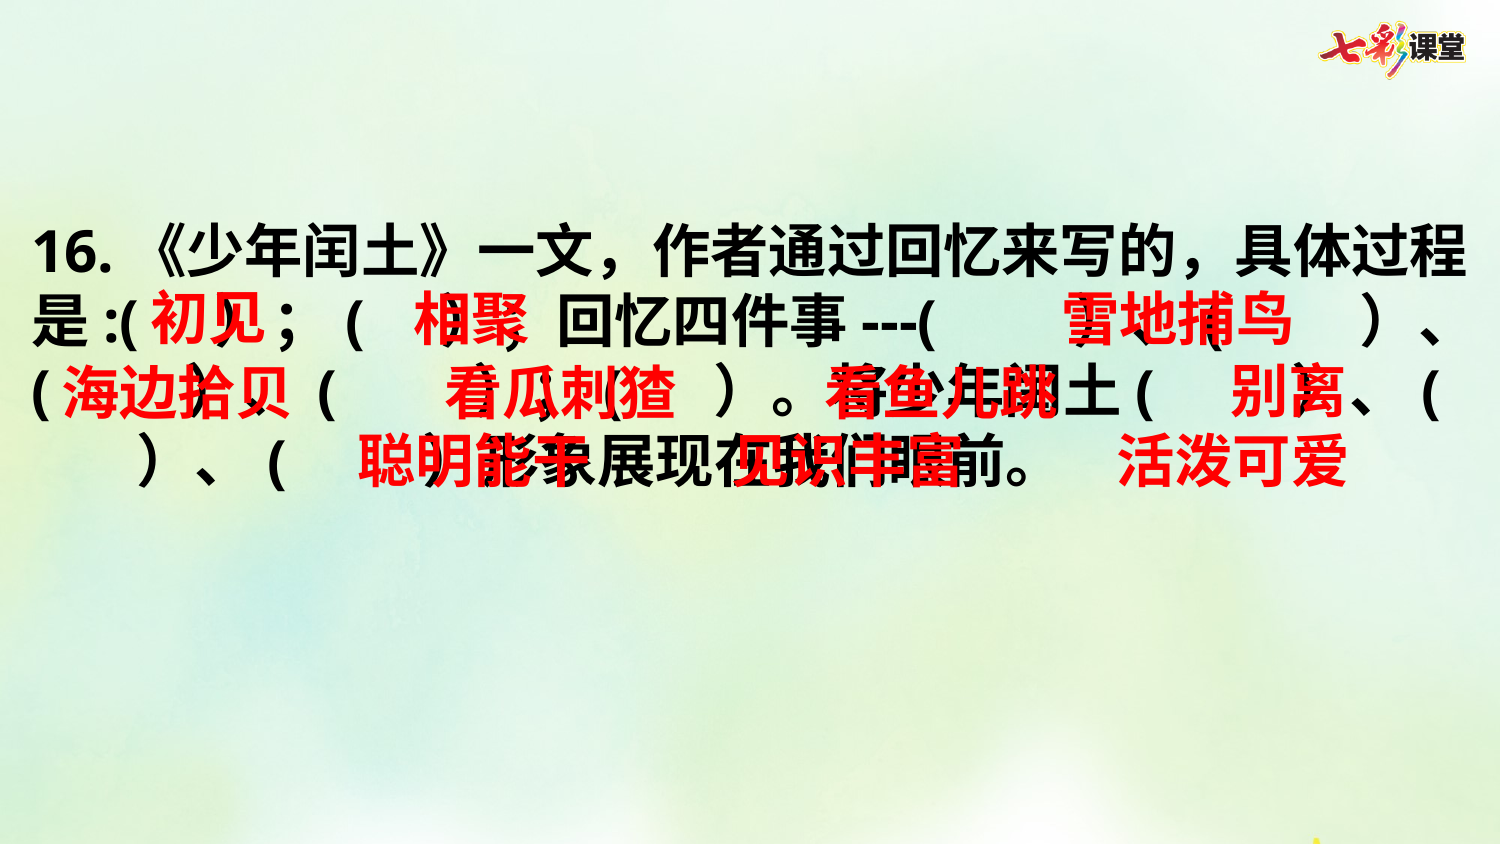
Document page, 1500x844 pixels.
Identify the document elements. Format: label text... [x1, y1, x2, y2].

text_box 初见 [135, 273, 321, 359]
text_box 看鱼儿跳 [809, 348, 1073, 434]
text_box 聪明能干 [342, 417, 620, 502]
text_box 16.《少年闰土》一文，作者通过回忆来写的，具体过程是:( ）；( ）；回忆四件事---( ）、( ）、( ）、( ）；( ）。将少年闰土( ）、( ）、( ）形象展现在我们眼前。 [16, 207, 1484, 502]
text_box 别离 [1216, 347, 1363, 417]
text_box 活泼可爱 [1101, 417, 1365, 502]
picture [0, 0, 1500, 844]
text_box 海边拾贝 [46, 348, 309, 434]
text_box 雪地捕鸟 [1046, 275, 1324, 360]
text_box 相聚 [398, 275, 584, 360]
text_box 见识丰富 [716, 417, 1024, 502]
text_box 看瓜刺猹 [429, 348, 737, 434]
